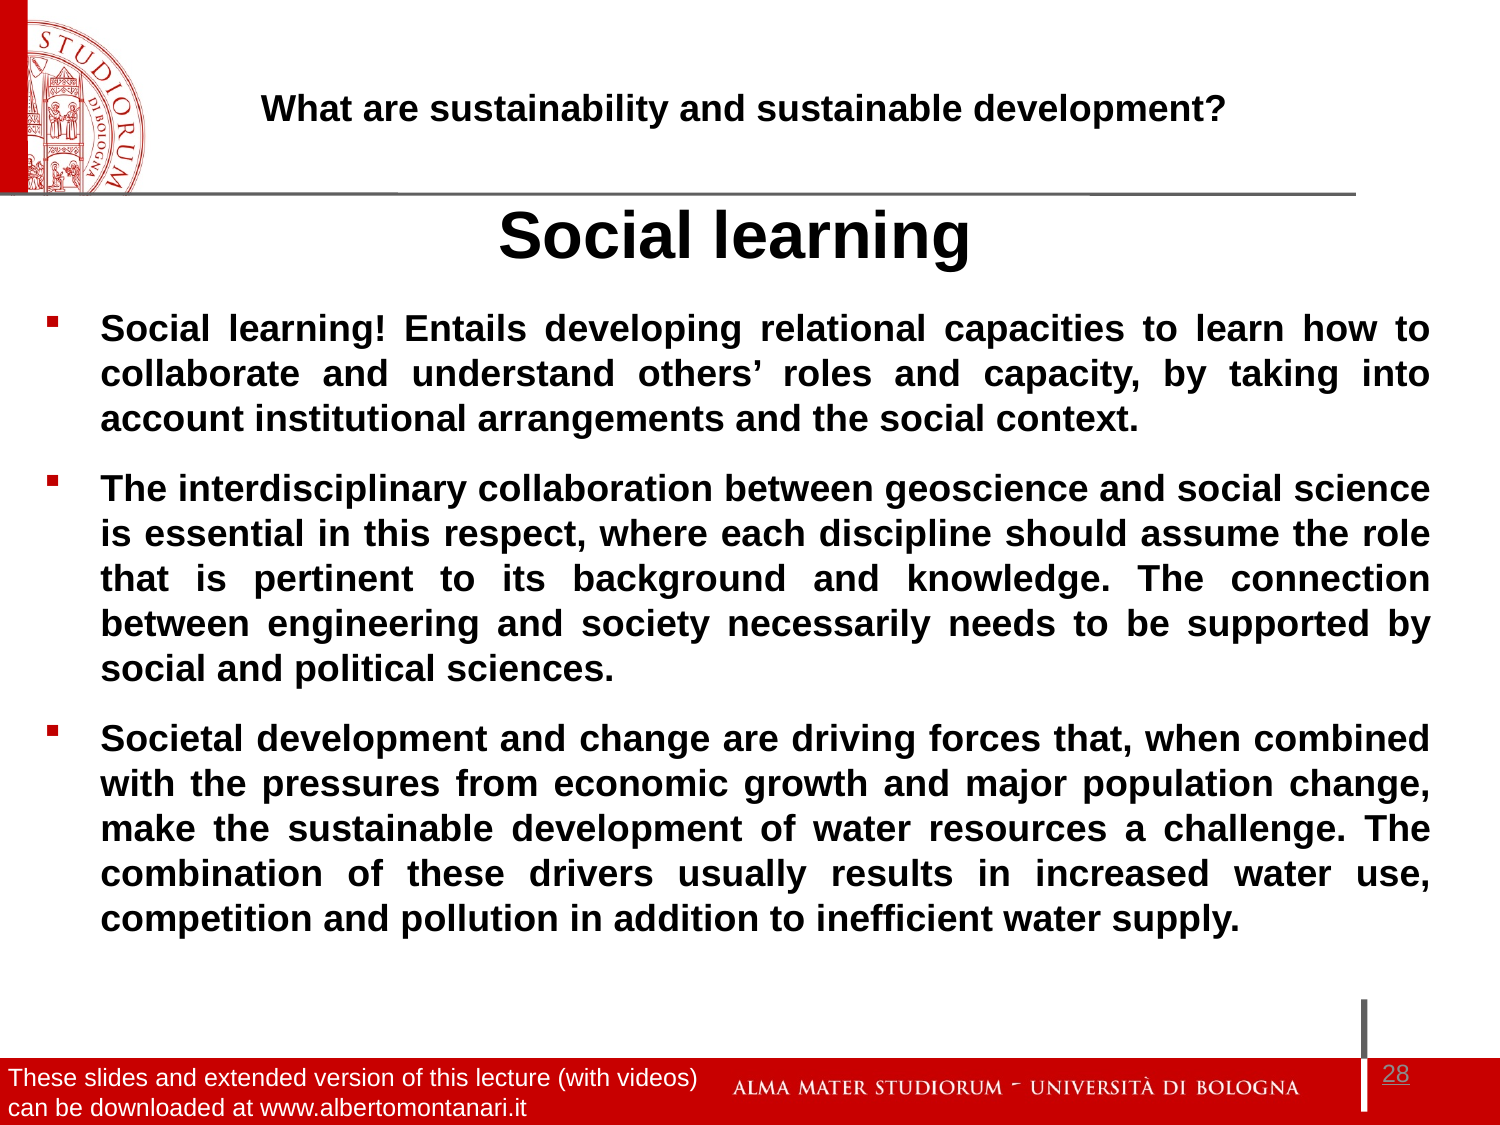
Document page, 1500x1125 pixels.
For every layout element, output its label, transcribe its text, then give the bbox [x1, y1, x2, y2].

picture [0, 1058, 1500, 1125]
text_box Social learning [0, 184, 1471, 280]
picture [28, 16, 151, 184]
list Social learning! Entails developing relational capacities to learn how to collaborate and understand others’ roles and capacity, by taking into account institutional arrangements and the social context. The interdisciplinary collaboration between geoscience and social science is essential in this respect, where each discipline should assume the role that is pertinent to its background and knowledge. The connection between engineering and society necessarily needs to be supported by social and political sciences. Societal development and change are driving forces that, when combined with the pressures from economic growth and major population change, make the sustainable development of water resources a challenge. The combination of these drivers usually results in increased water use, competition and pollution in addition to inefficient water supply. [29, 296, 1447, 1016]
slide_number 28 [1074, 1042, 1425, 1103]
